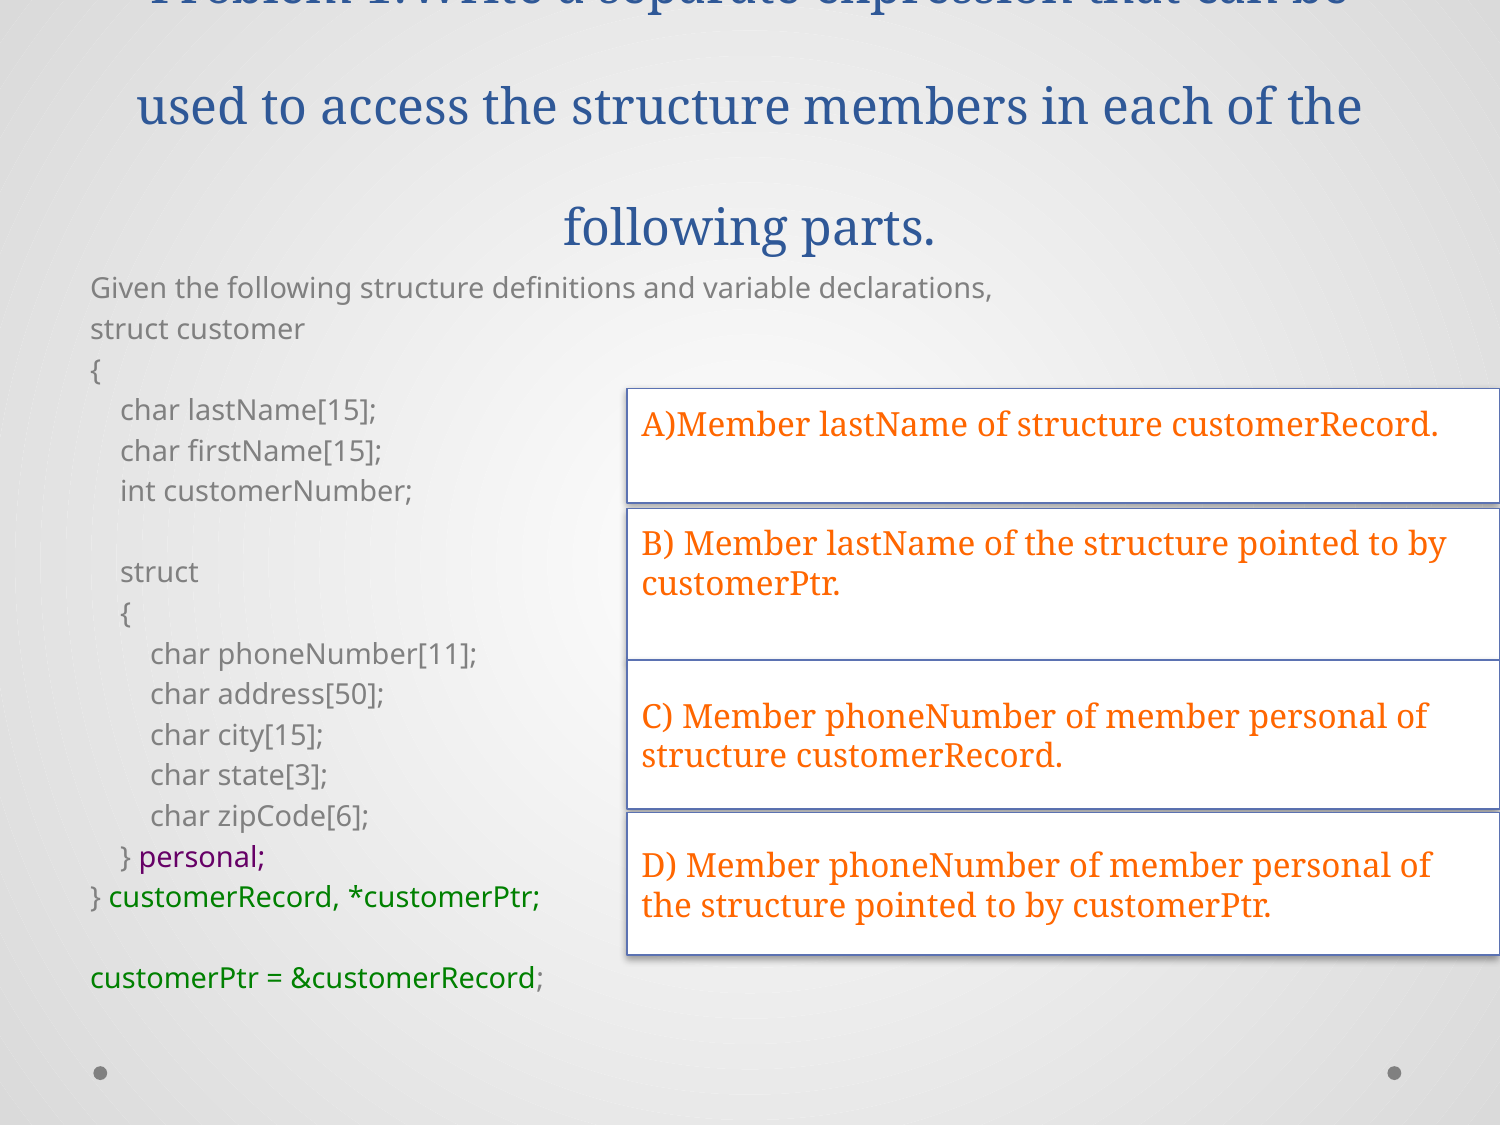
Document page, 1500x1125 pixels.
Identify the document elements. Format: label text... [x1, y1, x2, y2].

text_box A)Member lastName of structure customerRecord. [626, 388, 1500, 504]
title Problem 1:Write a separate expression that can be used to access the structure members in each of the following parts. [75, 0, 1425, 262]
text_box B) Member lastName of the structure pointed to by customerPtr. [626, 508, 1500, 659]
text_box D) Member phoneNumber of member personal of the structure pointed to by customerPtr. [626, 812, 1500, 956]
text_box C) Member phoneNumber of member personal of structure customerRecord. [626, 659, 1500, 810]
list Given the following structure definitions and variable declarations, struct customer { char lastName[15]; char firstName[15]; int customerNumber; struct { char phoneNumber[11]; char address[50]; char city[15]; char state[3]; char zipCode[6]; } personal; } customerRecord, *customerPtr; customerPtr = &customerRecord; [75, 262, 1425, 1005]
